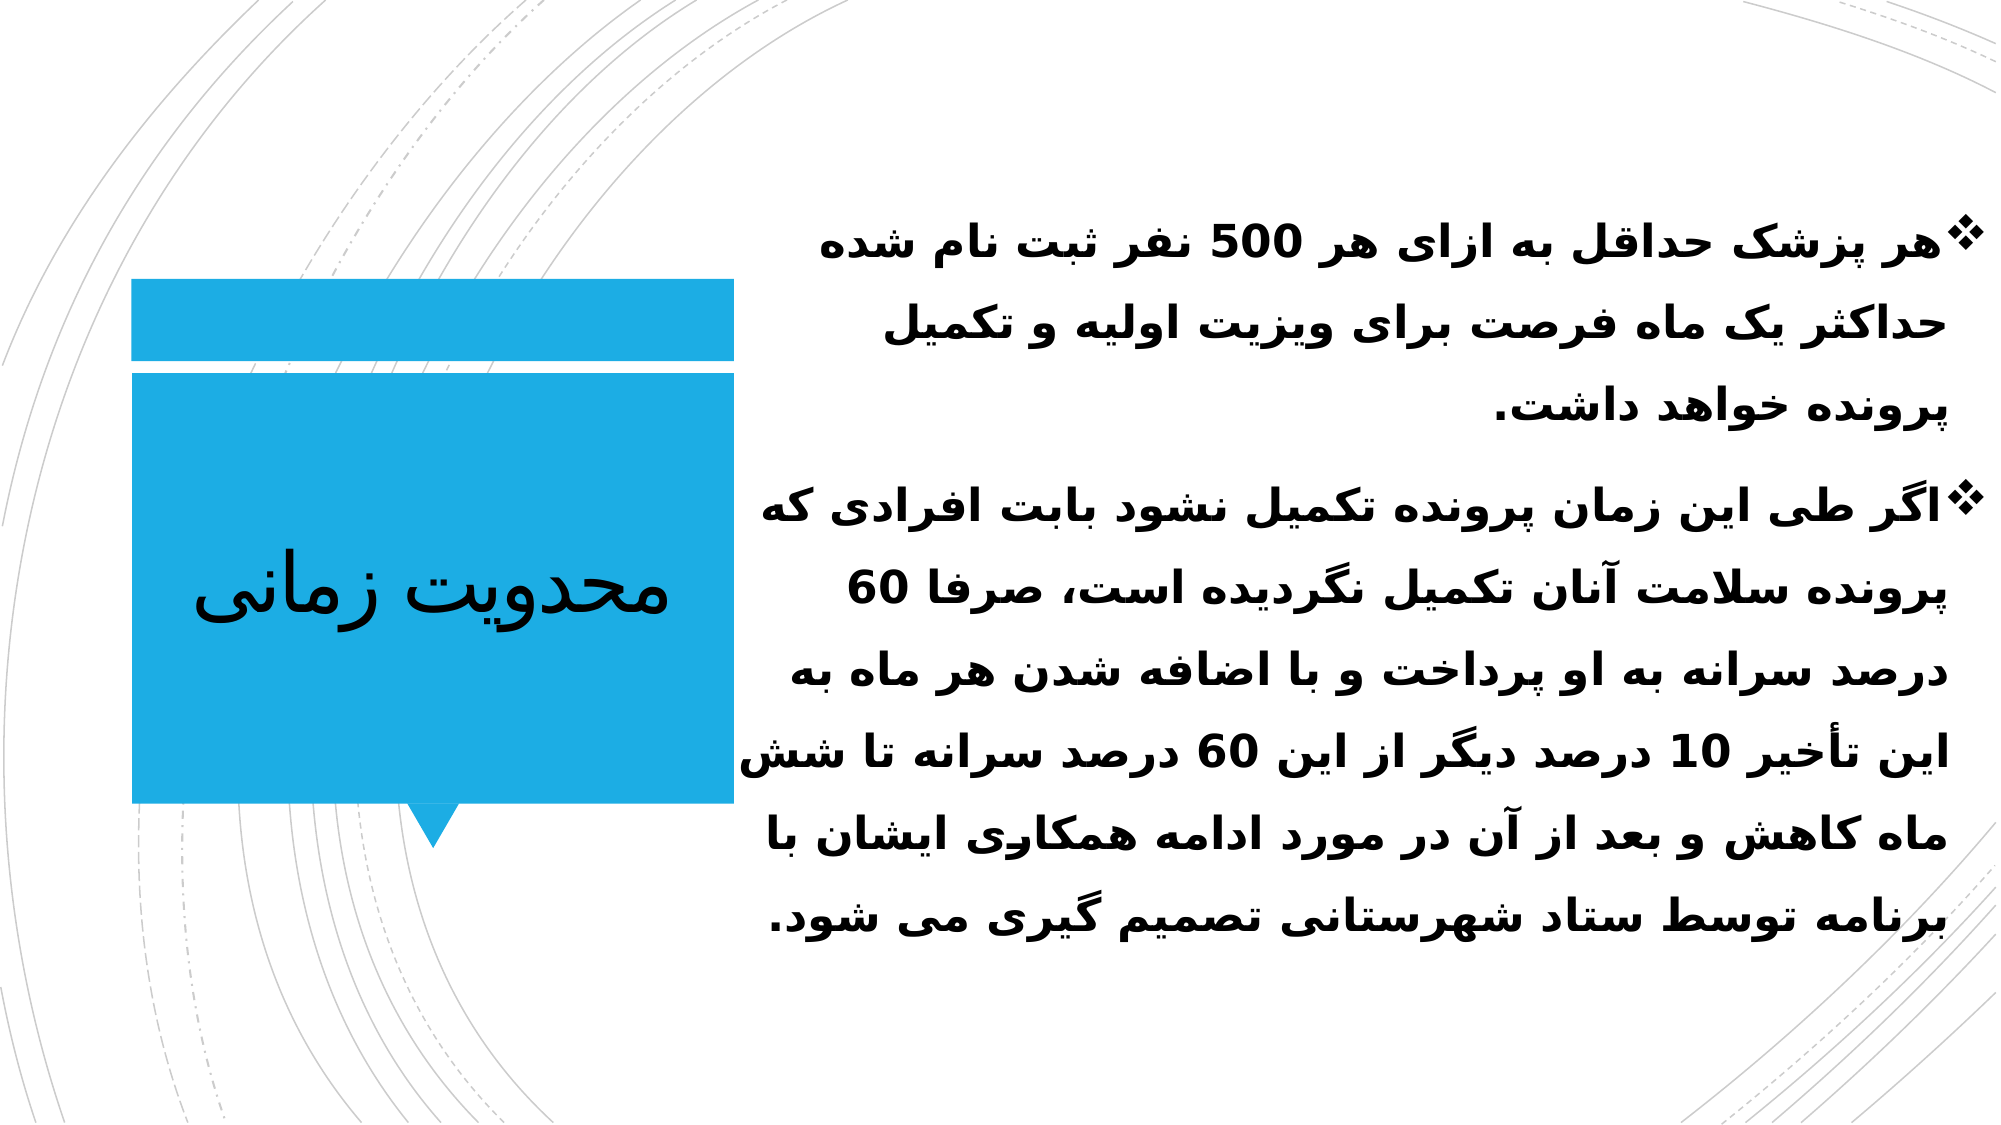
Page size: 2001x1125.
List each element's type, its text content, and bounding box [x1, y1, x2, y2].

list هر پزشک حداقل به ازای هر 500 نفر ثبت نام شده حداکثر یک ماه فرصت برای ویزیت اولیه و تکمیل پرونده خواهد داشت. اگر طی این زمان پرونده تکمیل نشود بابت افرادی که پرونده سلامت آنان تکمیل نگردیده است، صرفا 60 درصد سرانه به او پرداخت و با اضافه شدن هر ماه به این تأخیر 10 درصد دیگر از این 60 درصد سرانه تا شش ماه کاهش و بعد از آن در مورد ادامه همکاری ایشان با برنامه توسط ستاد شهرستانی تصمیم گیری می شود. [719, 131, 2000, 993]
title محدویت زمانی [145, 385, 719, 789]
